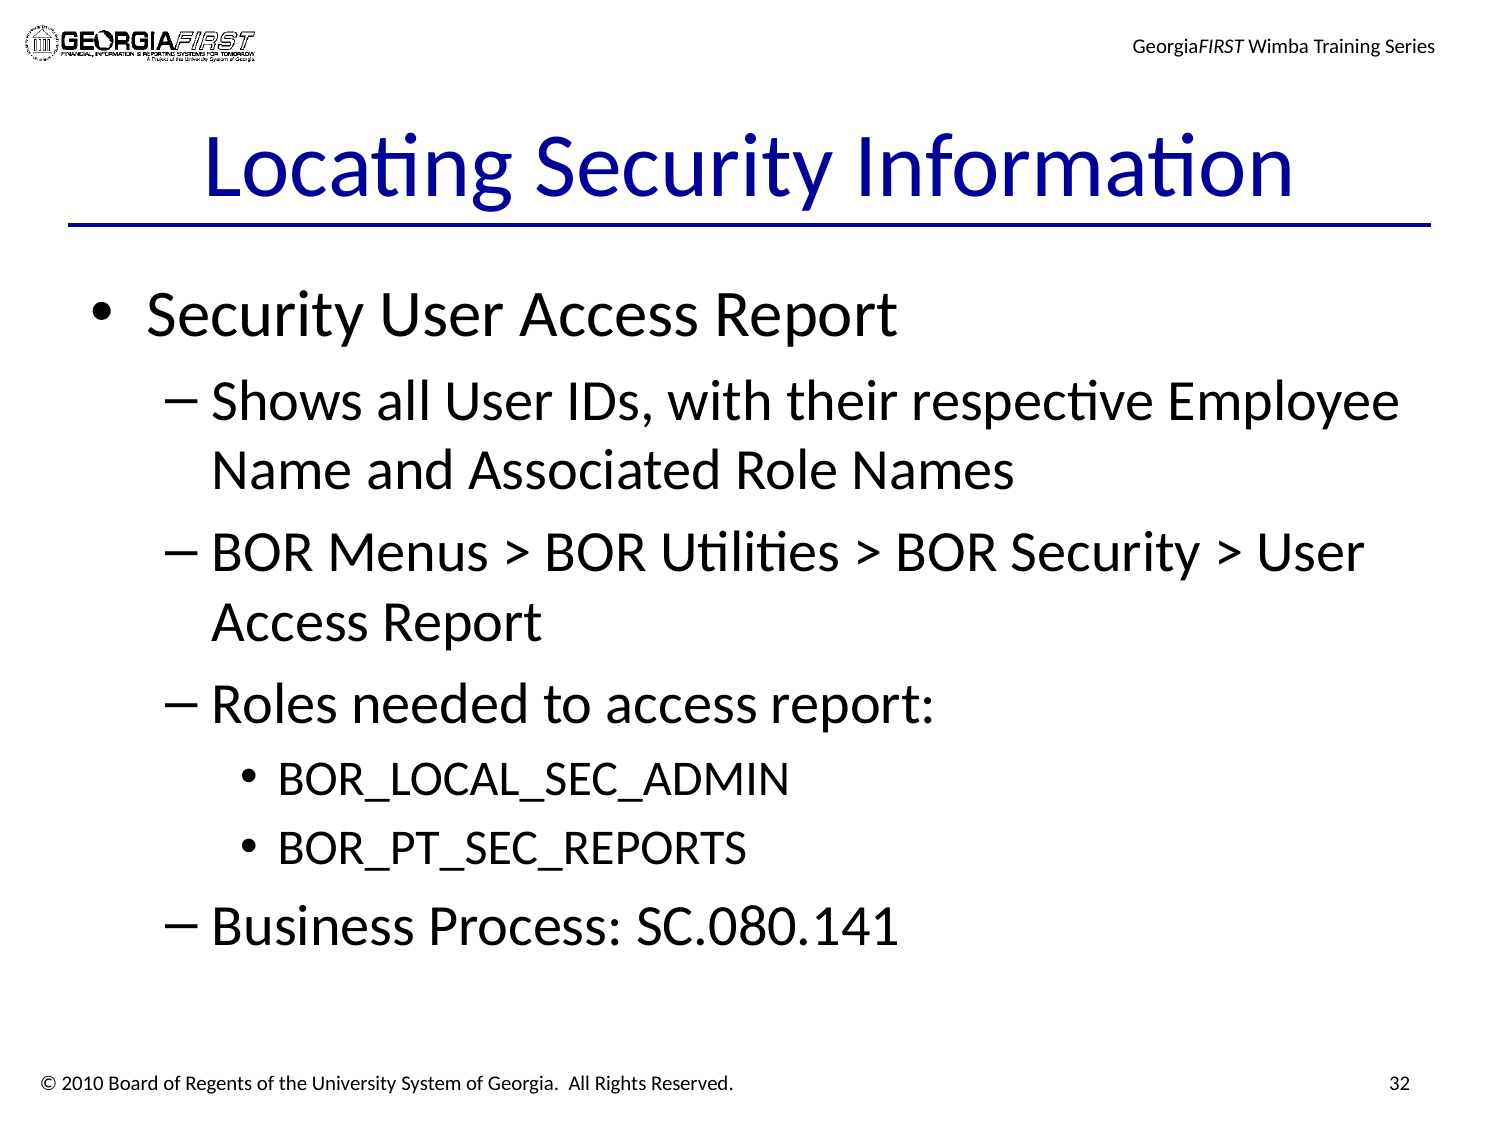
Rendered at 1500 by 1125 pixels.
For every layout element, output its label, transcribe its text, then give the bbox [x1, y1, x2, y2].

list Security User Access Report Shows all User IDs, with their respective Employee Name and Associated Role Names BOR Menus > BOR Utilities > BOR Security > User Access Report Roles needed to access report: BOR_LOCAL_SEC_ADMIN BOR_PT_SEC_REPORTS Business Process: SC.080.141 [75, 262, 1425, 1005]
title Locating Security Information [75, 87, 1425, 233]
picture [24, 24, 255, 63]
